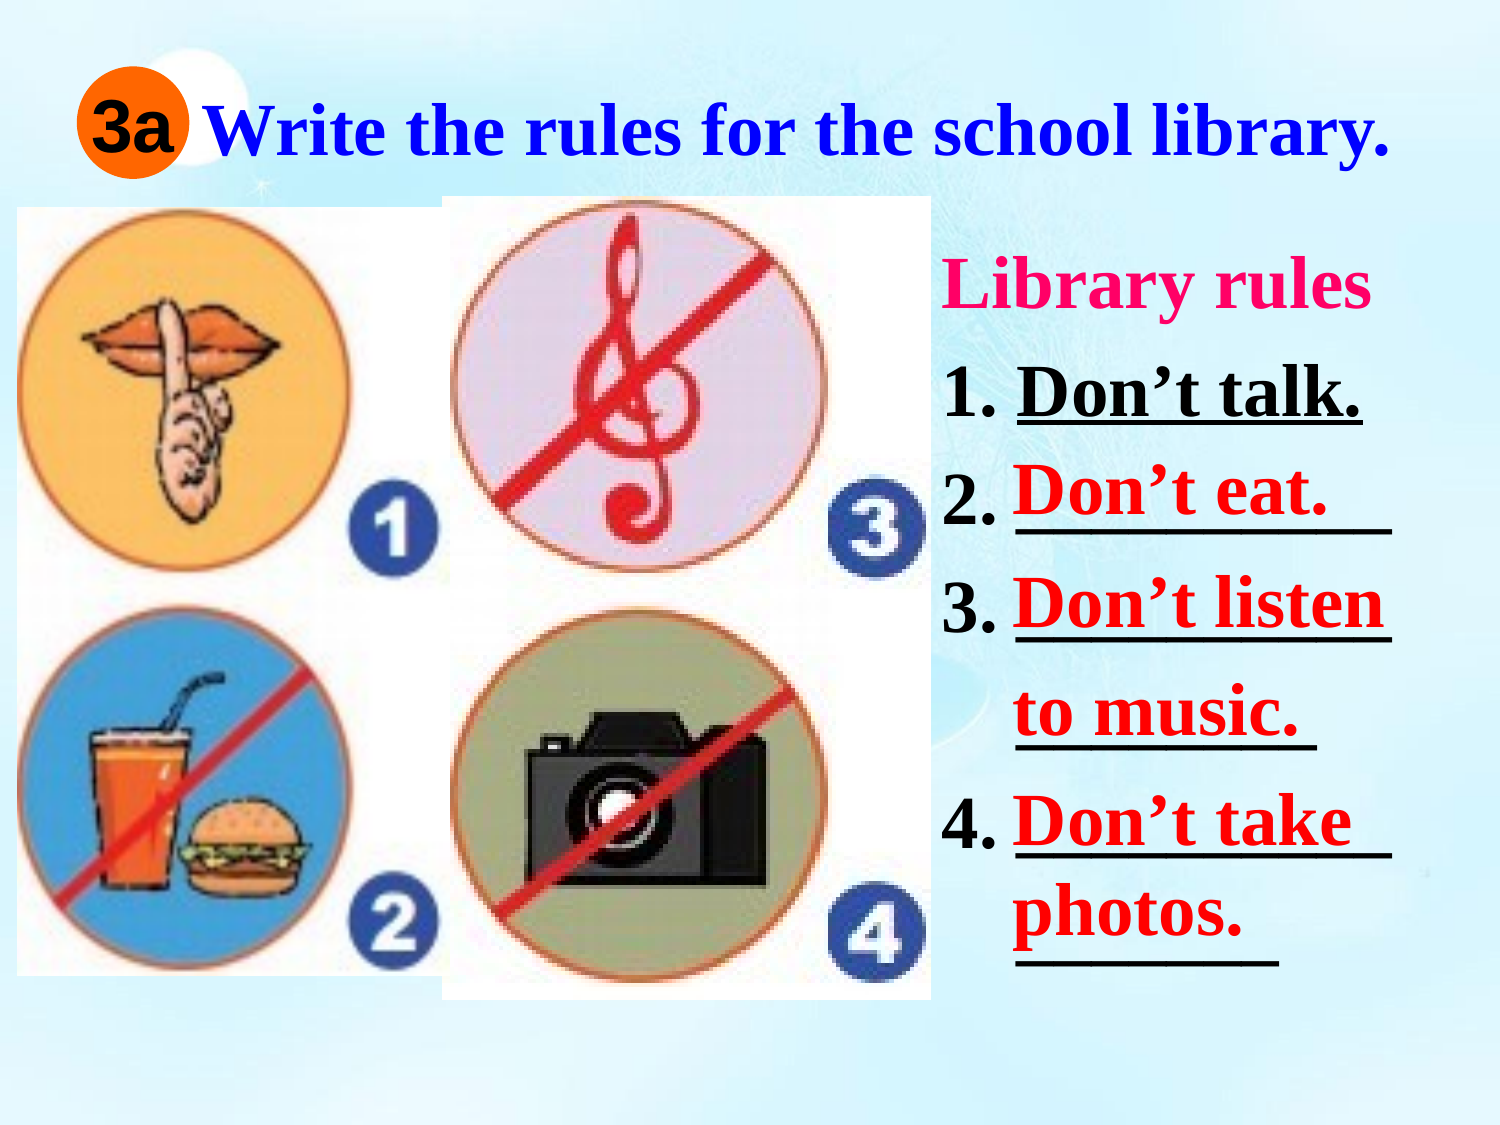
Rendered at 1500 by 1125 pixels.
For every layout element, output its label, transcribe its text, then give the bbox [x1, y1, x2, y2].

text_box Don’t eat. [998, 432, 1471, 526]
text_box Write the rules for the school library. [159, 54, 1453, 178]
picture [0, 0, 1500, 1125]
text_box Don’t take photos. [998, 763, 1471, 958]
text_box Don’t listen to music. [997, 526, 1471, 758]
text_box Library rules 1. Don’t talk. 2. __________ 3. __________ ________ 4. __________ _______ [936, 207, 1489, 979]
text_box 3a [76, 66, 190, 179]
